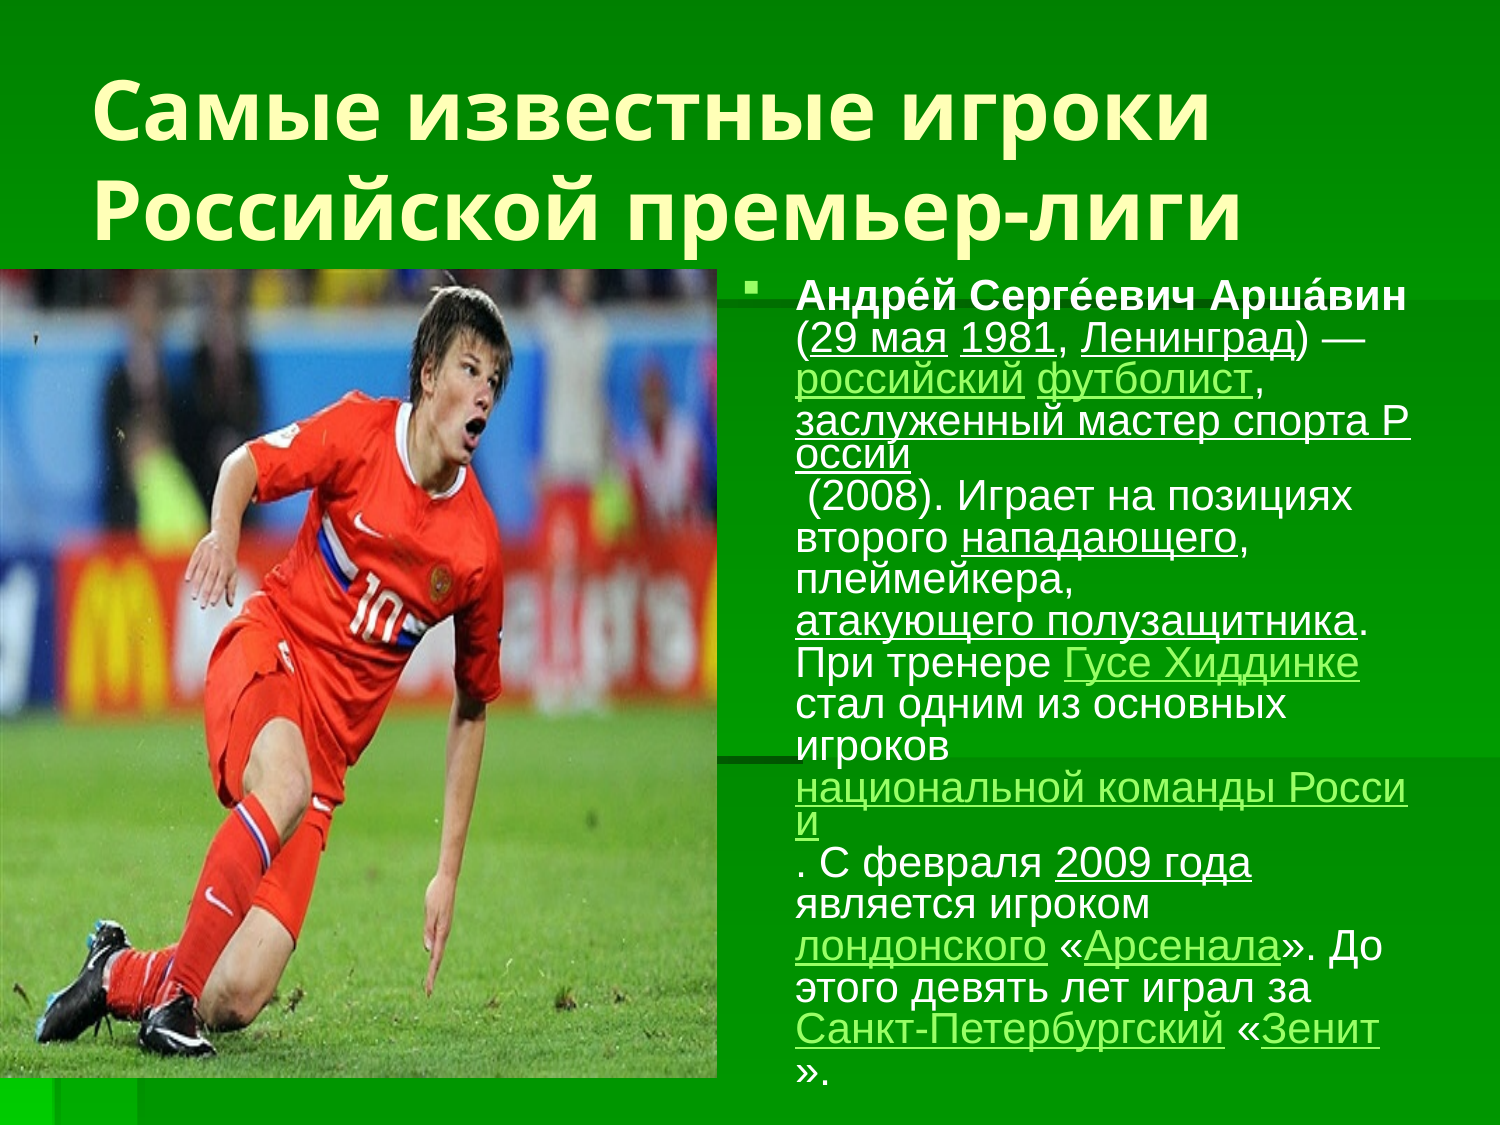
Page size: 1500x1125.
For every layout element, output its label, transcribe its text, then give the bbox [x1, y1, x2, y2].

title Самые известные игроки Российской премьер-лиги [74, 39, 1451, 276]
list Андре́й Серге́евич Арша́вин (29 мая 1981, Ленинград) — российский футболист, заслуженный мастер спорта России (2008). Играет на позициях второго нападающего, плеймейкера, атакующего полузащитника. При тренере Гусе Хиддинке стал одним из основных игроков национальной команды России. С февраля 2009 года является игроком лондонского «Арсенала». До этого девять лет играл за Санкт-Петербургский «Зенит». [726, 269, 1426, 1079]
picture [0, 269, 718, 1079]
